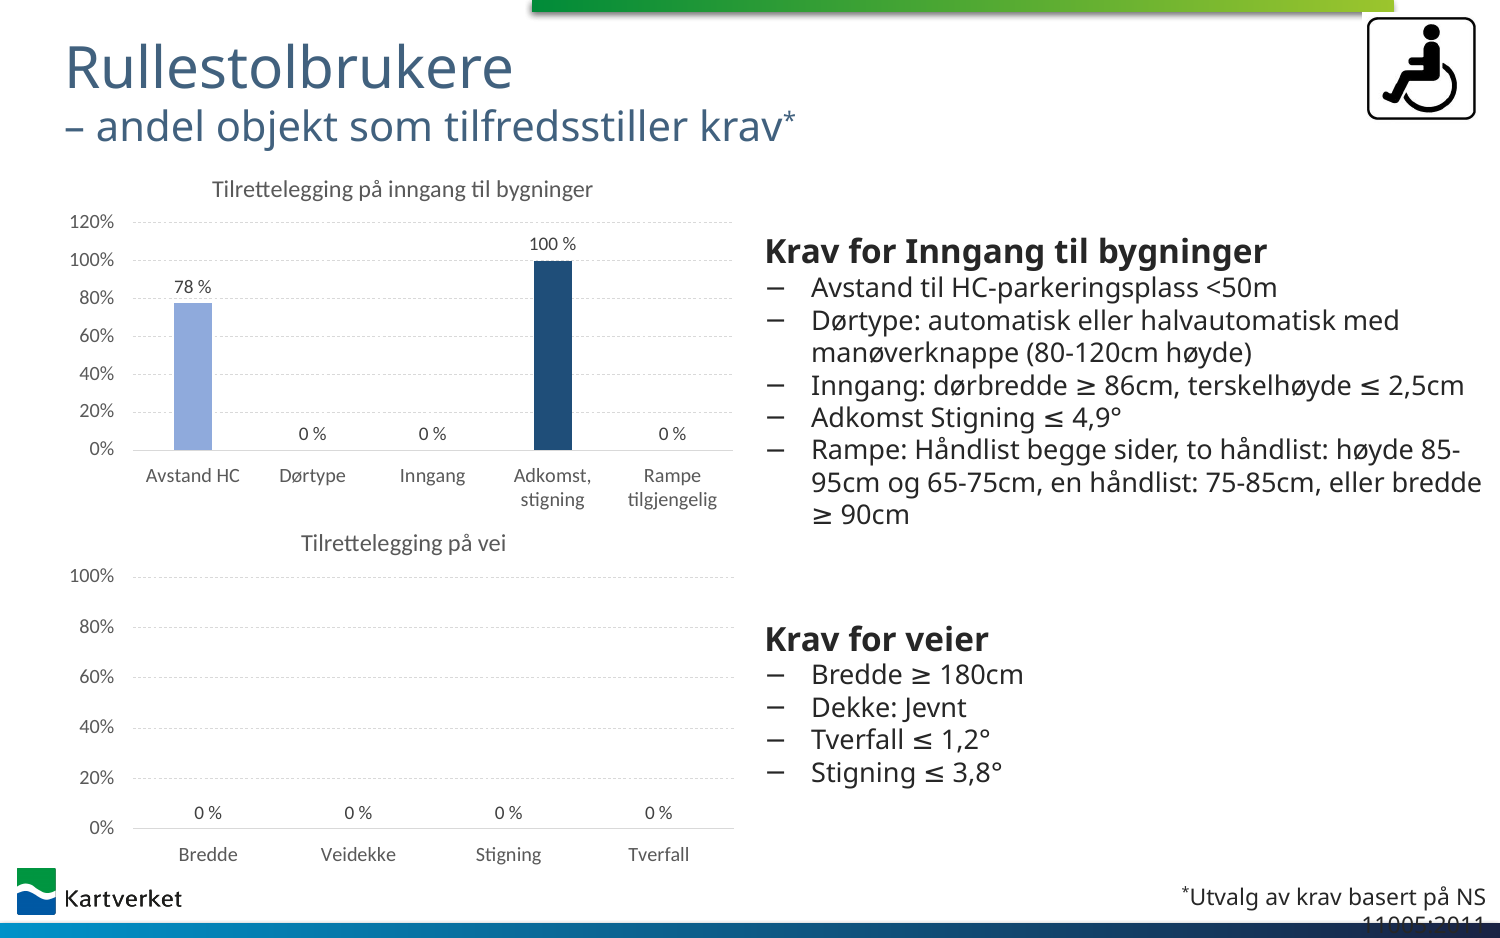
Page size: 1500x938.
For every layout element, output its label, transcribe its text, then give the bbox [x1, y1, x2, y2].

text_box Krav for Inngang til bygninger Avstand til HC-parkeringsplass <50m Dørtype: automatisk eller halvautomatisk med manøverknappe (80-120cm høyde) Inngang: dørbredde ≥ 86cm, terskelhøyde ≤ 2,5cm Adkomst Stigning ≤ 4,9° Rampe: Håndlist begge sider, to håndlist: høyde 85-95cm og 65-75cm, en håndlist: 75-85cm, eller bredde ≥ 90cm [749, 223, 1500, 538]
text_box Krav for veier Bredde ≥ 180cm Dekke: Jevnt Tverfall ≤ 1,2° Stigning ≤ 3,8° [749, 610, 1500, 795]
picture [62, 520, 746, 874]
text_box *Utvalg av krav basert på NS 11005:2011 [1068, 873, 1500, 938]
text_box Rullestolbrukere – andel objekt som tilfredsstiller krav* [49, 25, 1431, 158]
picture [1362, 12, 1481, 126]
picture [62, 166, 744, 519]
